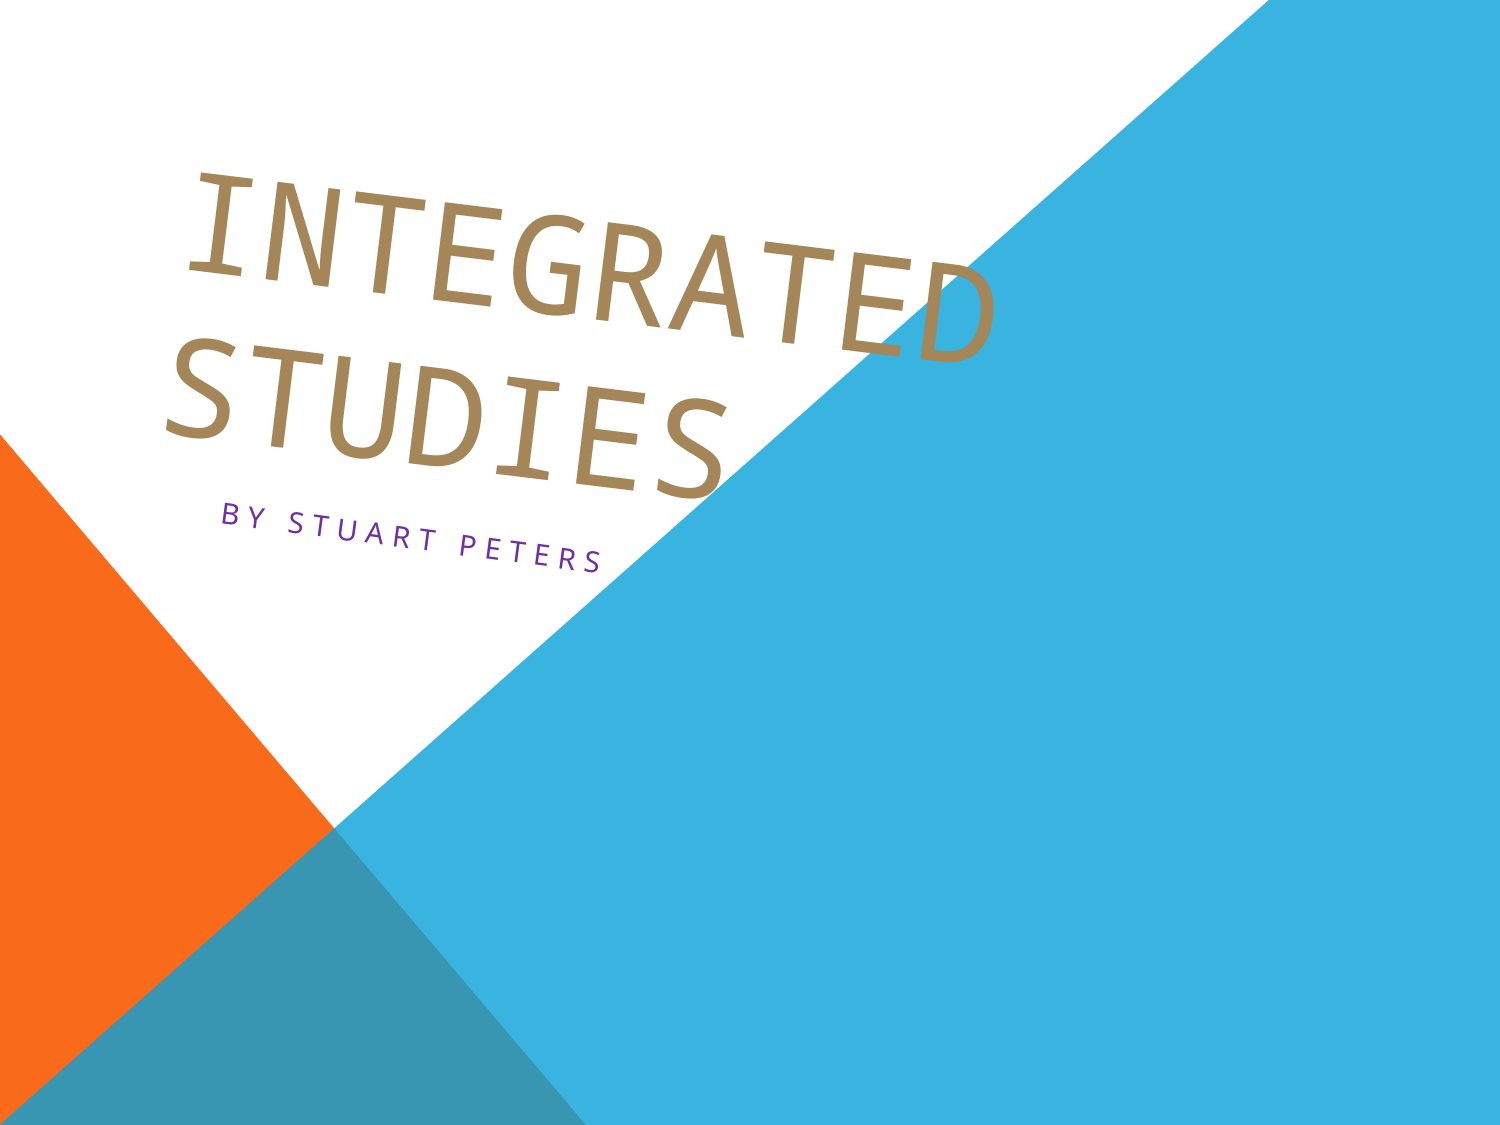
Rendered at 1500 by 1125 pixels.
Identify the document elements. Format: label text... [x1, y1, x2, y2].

title Integrated Studies [135, 219, 1431, 617]
subtitle By Stuart Peters [171, 491, 1250, 914]
